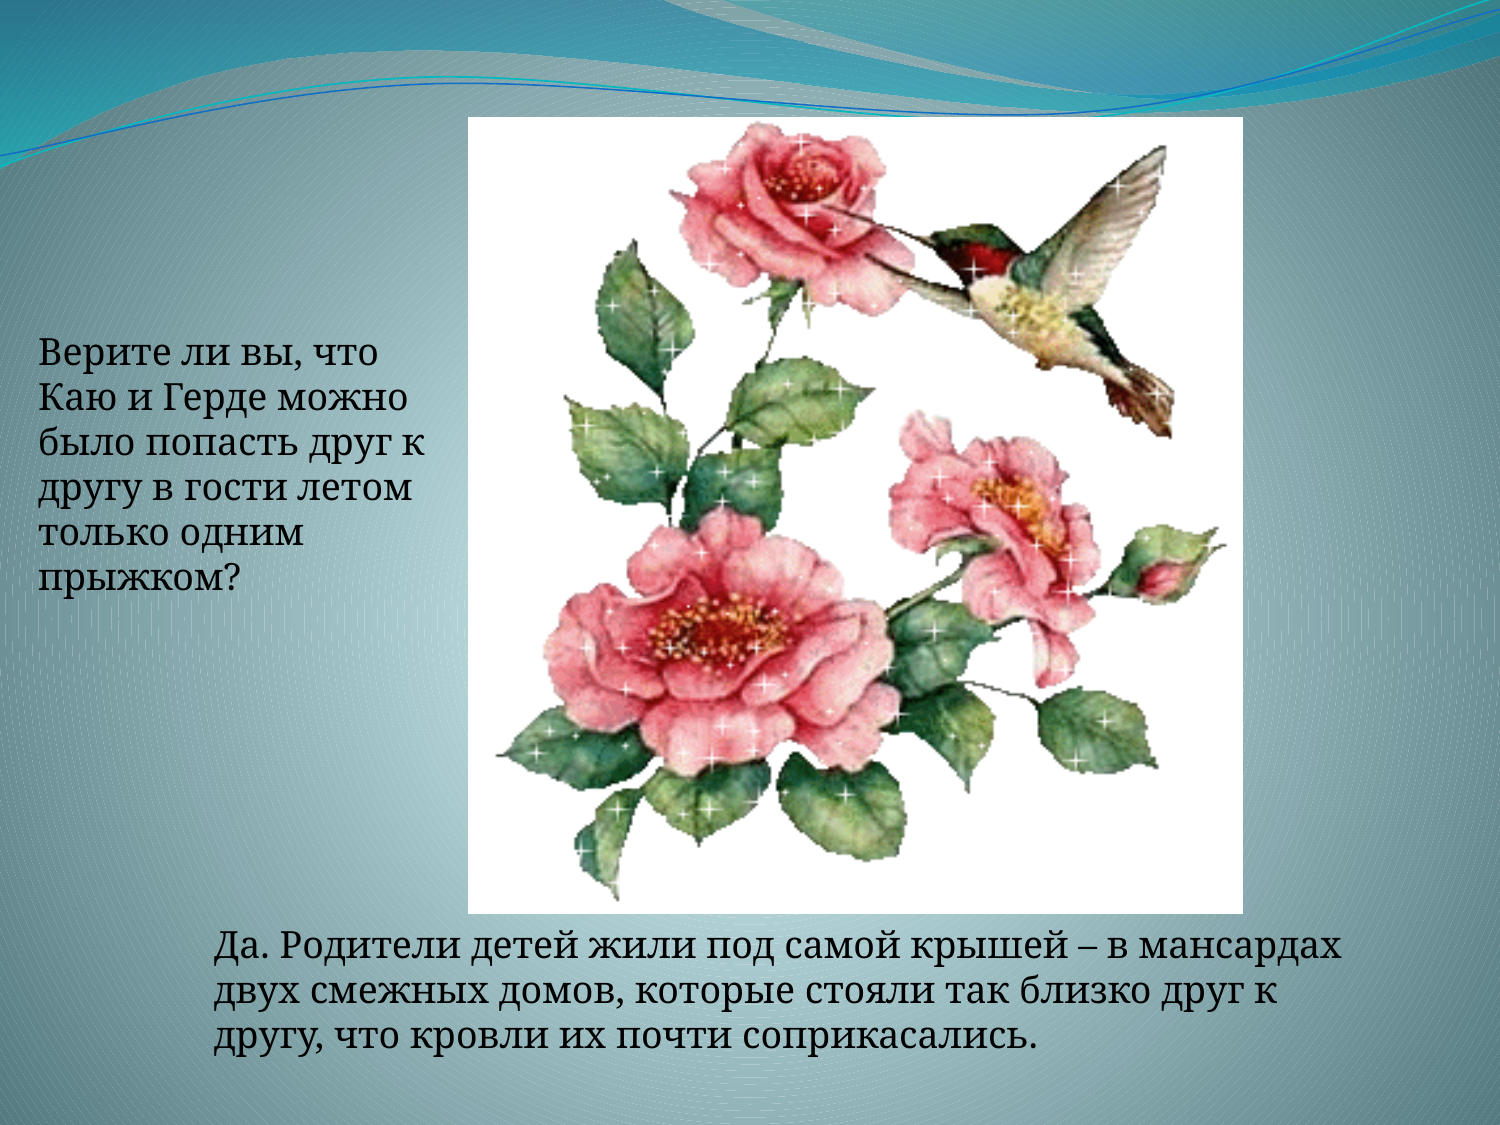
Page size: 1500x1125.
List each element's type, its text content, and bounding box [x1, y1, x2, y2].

text_box Верите ли вы, что Каю и Герде можно было попасть друг к другу в гости летом только одним прыжком? [23, 140, 461, 606]
text_box Да. Родители детей жили под самой крышей – в мансардах двух смежных домов, которые стояли так близко друг к другу, что кровли их почти соприкасались. [199, 913, 1407, 1064]
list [468, 116, 1243, 915]
